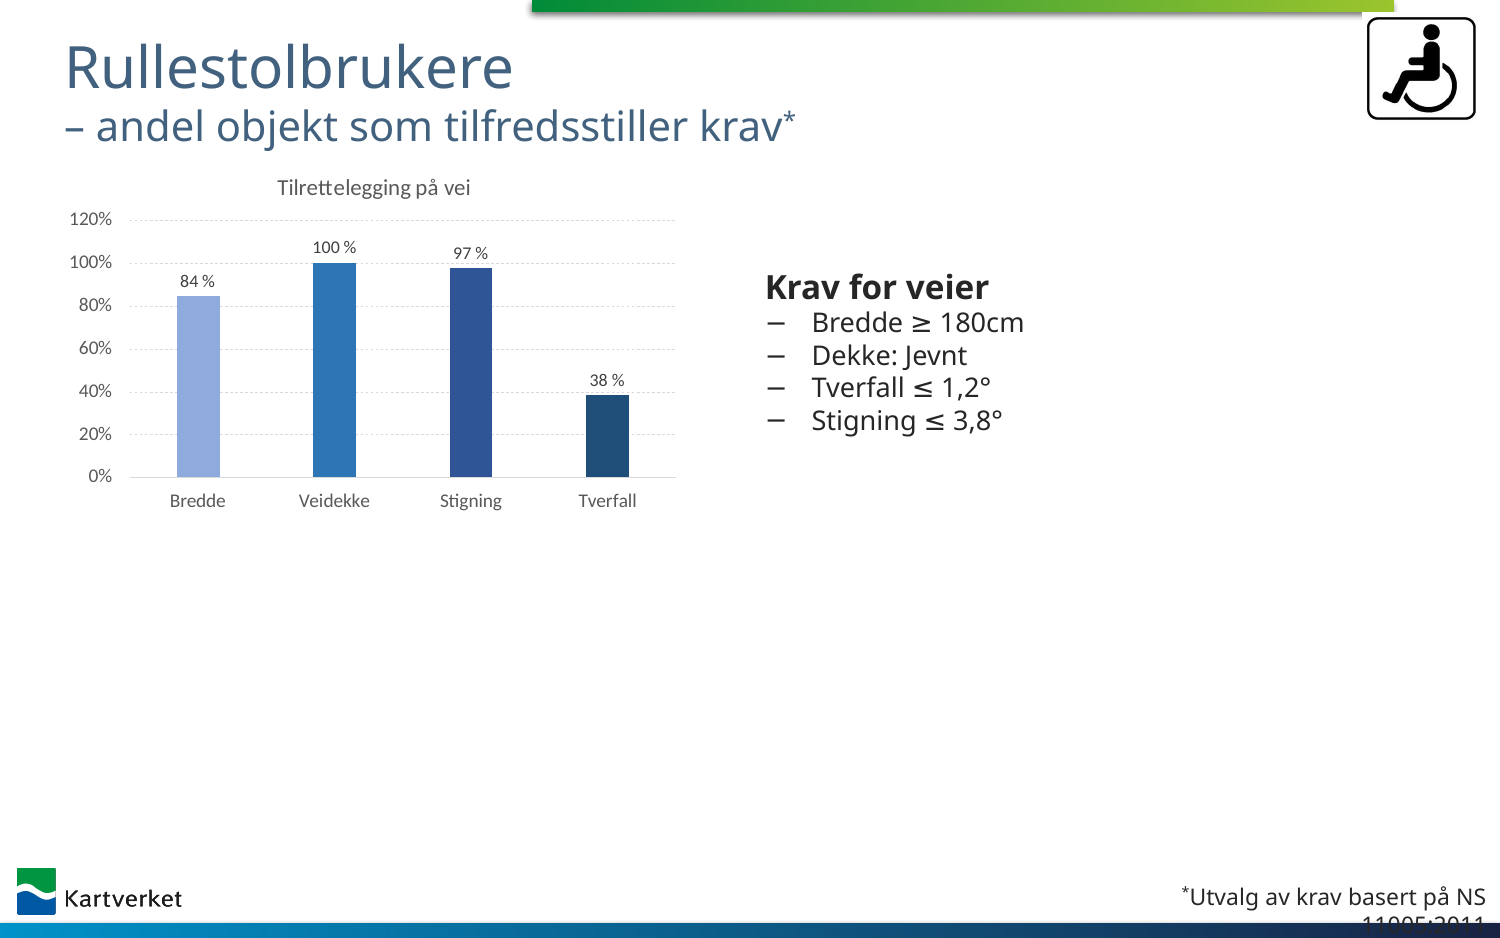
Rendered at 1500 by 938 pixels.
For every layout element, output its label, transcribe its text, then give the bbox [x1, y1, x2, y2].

text_box Krav for veier Bredde ≥ 180cm Dekke: Jevnt Tverfall ≤ 1,2° Stigning ≤ 3,8° [750, 258, 1234, 444]
picture [62, 166, 687, 519]
picture [1362, 12, 1481, 126]
text_box *Utvalg av krav basert på NS 11005:2011 [1068, 873, 1500, 938]
text_box Rullestolbrukere – andel objekt som tilfredsstiller krav* [49, 25, 1431, 158]
